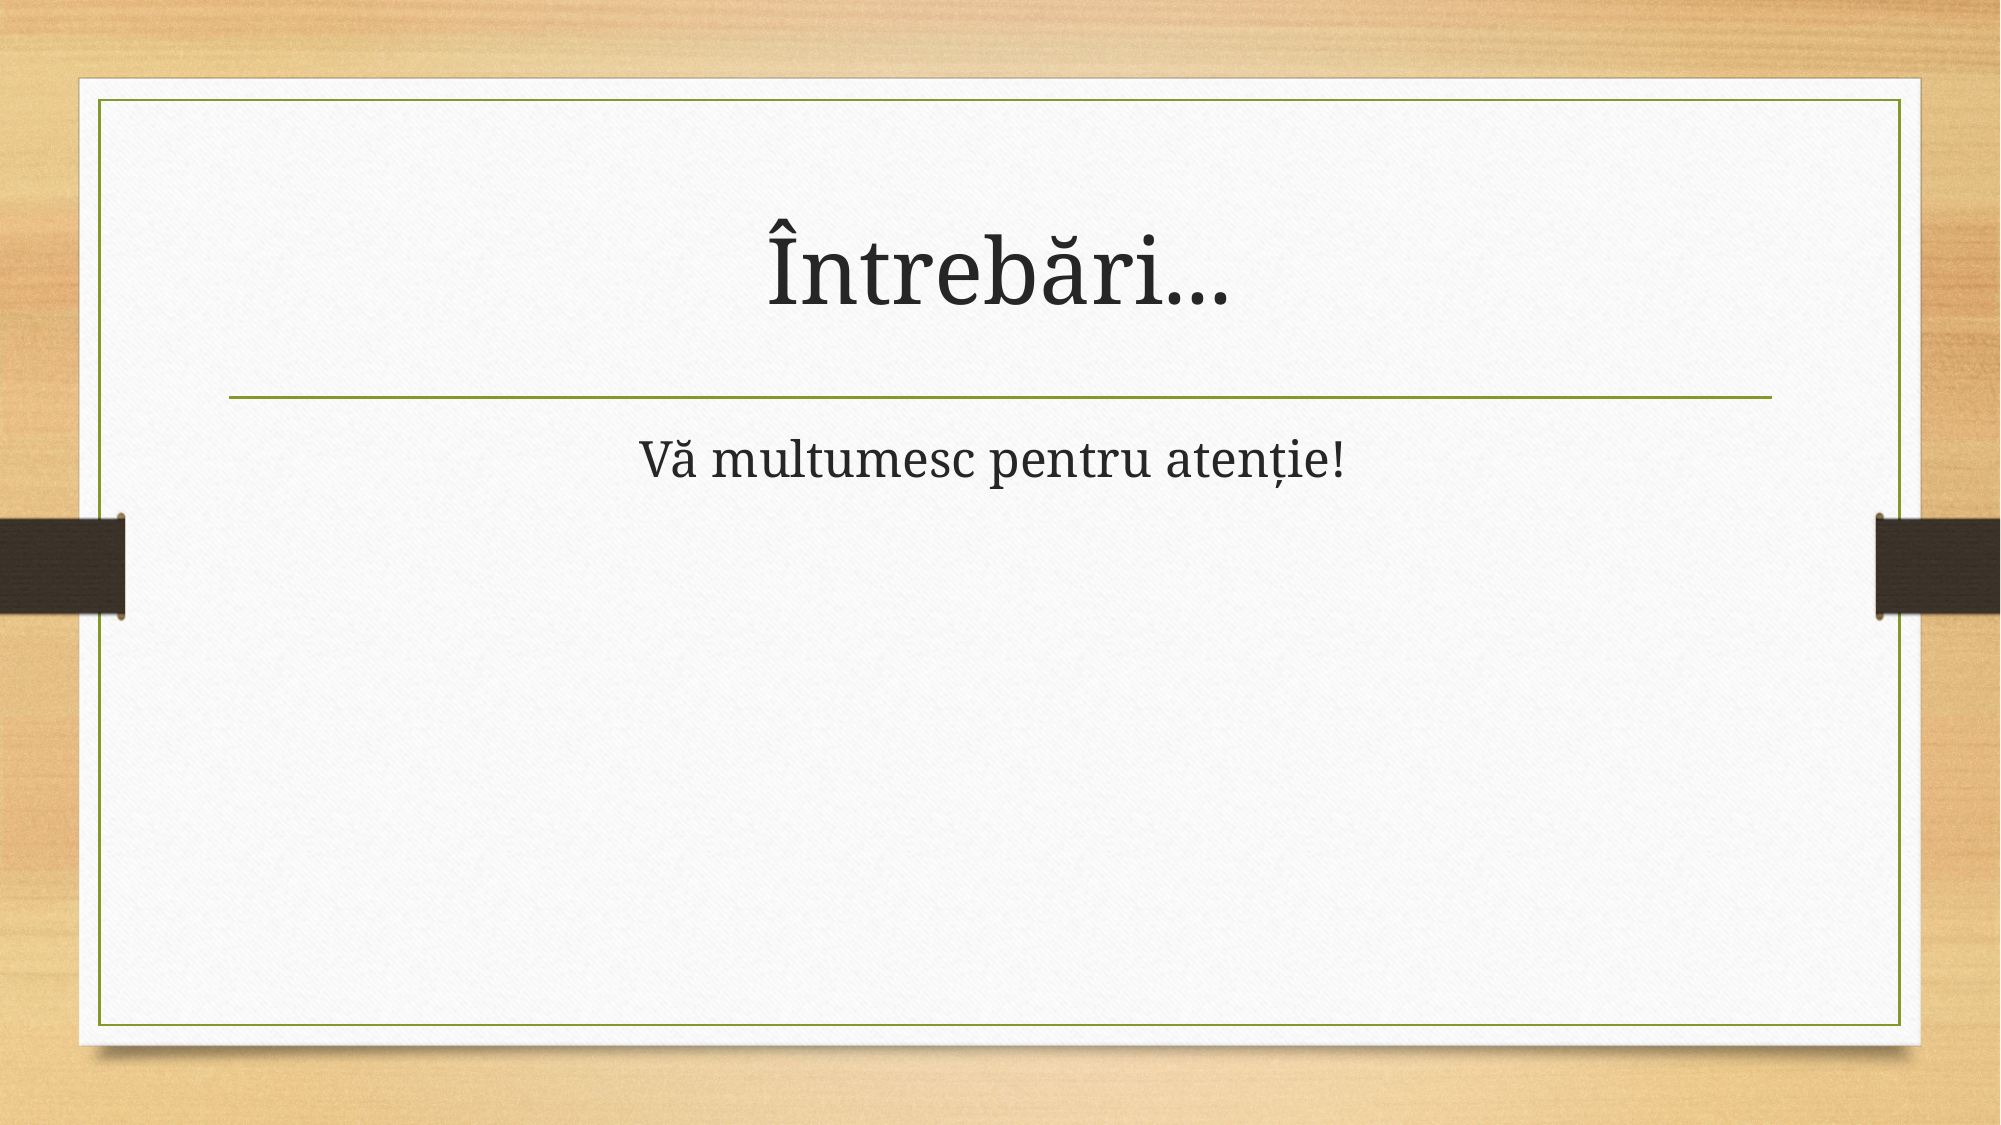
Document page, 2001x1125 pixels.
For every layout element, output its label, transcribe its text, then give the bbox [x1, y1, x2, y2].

picture [0, 0, 2001, 1125]
title Întrebări... [212, 161, 1788, 375]
list Vă multumesc pentru atenție! [212, 419, 1788, 964]
